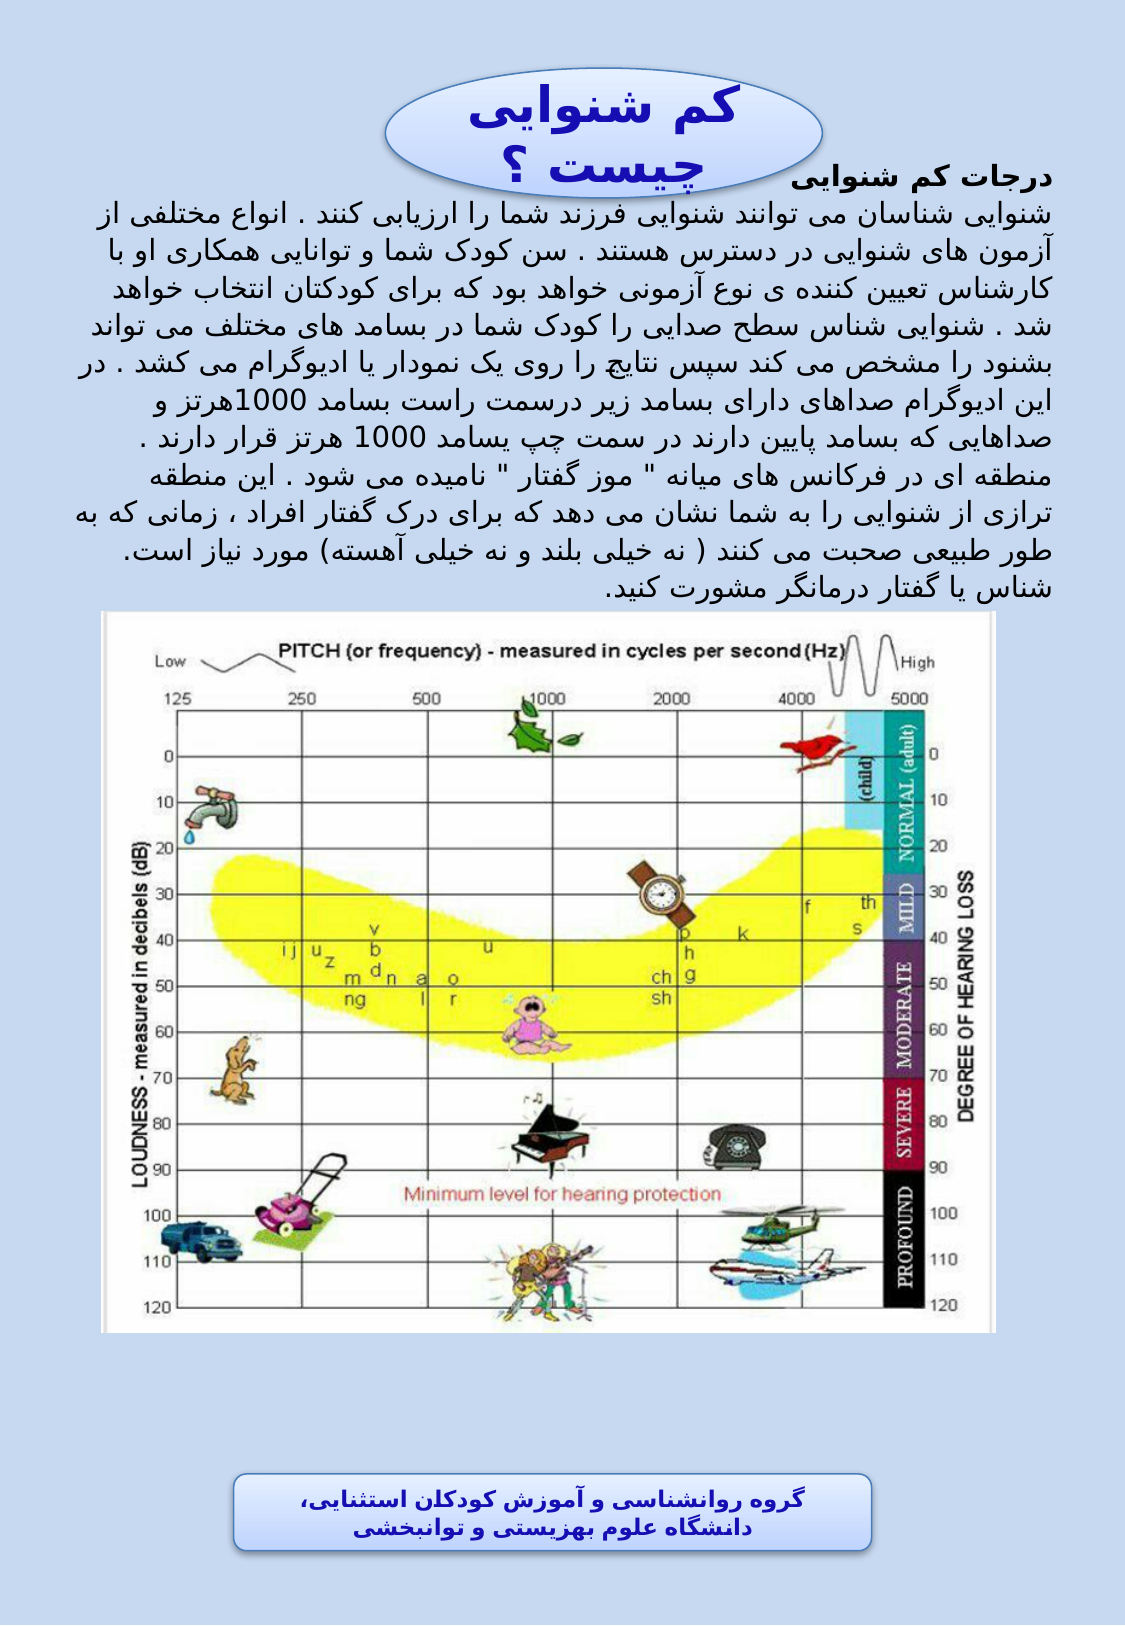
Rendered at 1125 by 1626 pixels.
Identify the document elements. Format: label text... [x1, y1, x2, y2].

text_box کم شنوایی چیست ؟ [384, 67, 824, 199]
title درجات کم شنوایی شنوایی شناسان می توانند شنوایی فرزند شما را ارزیابی کنند . انواع مختلفی از آزمون های شنوایی در دسترس هستند . سن کودک شما و توانایی همکاری او با کارشناس تعیین کننده ی نوع آزمونی خواهد بود که برای کودکتان انتخاب خواهد شد . شنوایی شناس سطح صدایی را کودک شما در بسامد های مختلف می تواند بشنود را مشخص می کند سپس نتایج را روی یک نمودار یا ادیوگرام می کشد . در این ادیوگرام صداهای دارای بسامد زیر درسمت راست بسامد 1000هرتز و صداهایی که بسامد پایین دارند در سمت چپ یسامد 1000 هرتز قرار دارند . منطقه ای در فرکانس های میانه " موز گفتار " نامیده می شود . این منطقه ترازی از شنوایی را به شما نشان می دهد که برای درک گفتار افراد ، زمانی که به طور طبیعی صحبت می کنند ( نه خیلی بلند و نه خیلی آهسته) مورد نیاز است. شناس یا گفتار درمانگر مشورت کنید. [56, 65, 1069, 565]
picture [101, 611, 996, 1333]
text_box گروه روانشناسی و آموزش کودکان استثنایی، دانشگاه علوم بهزیستی و توانبخشی [232, 1473, 873, 1552]
